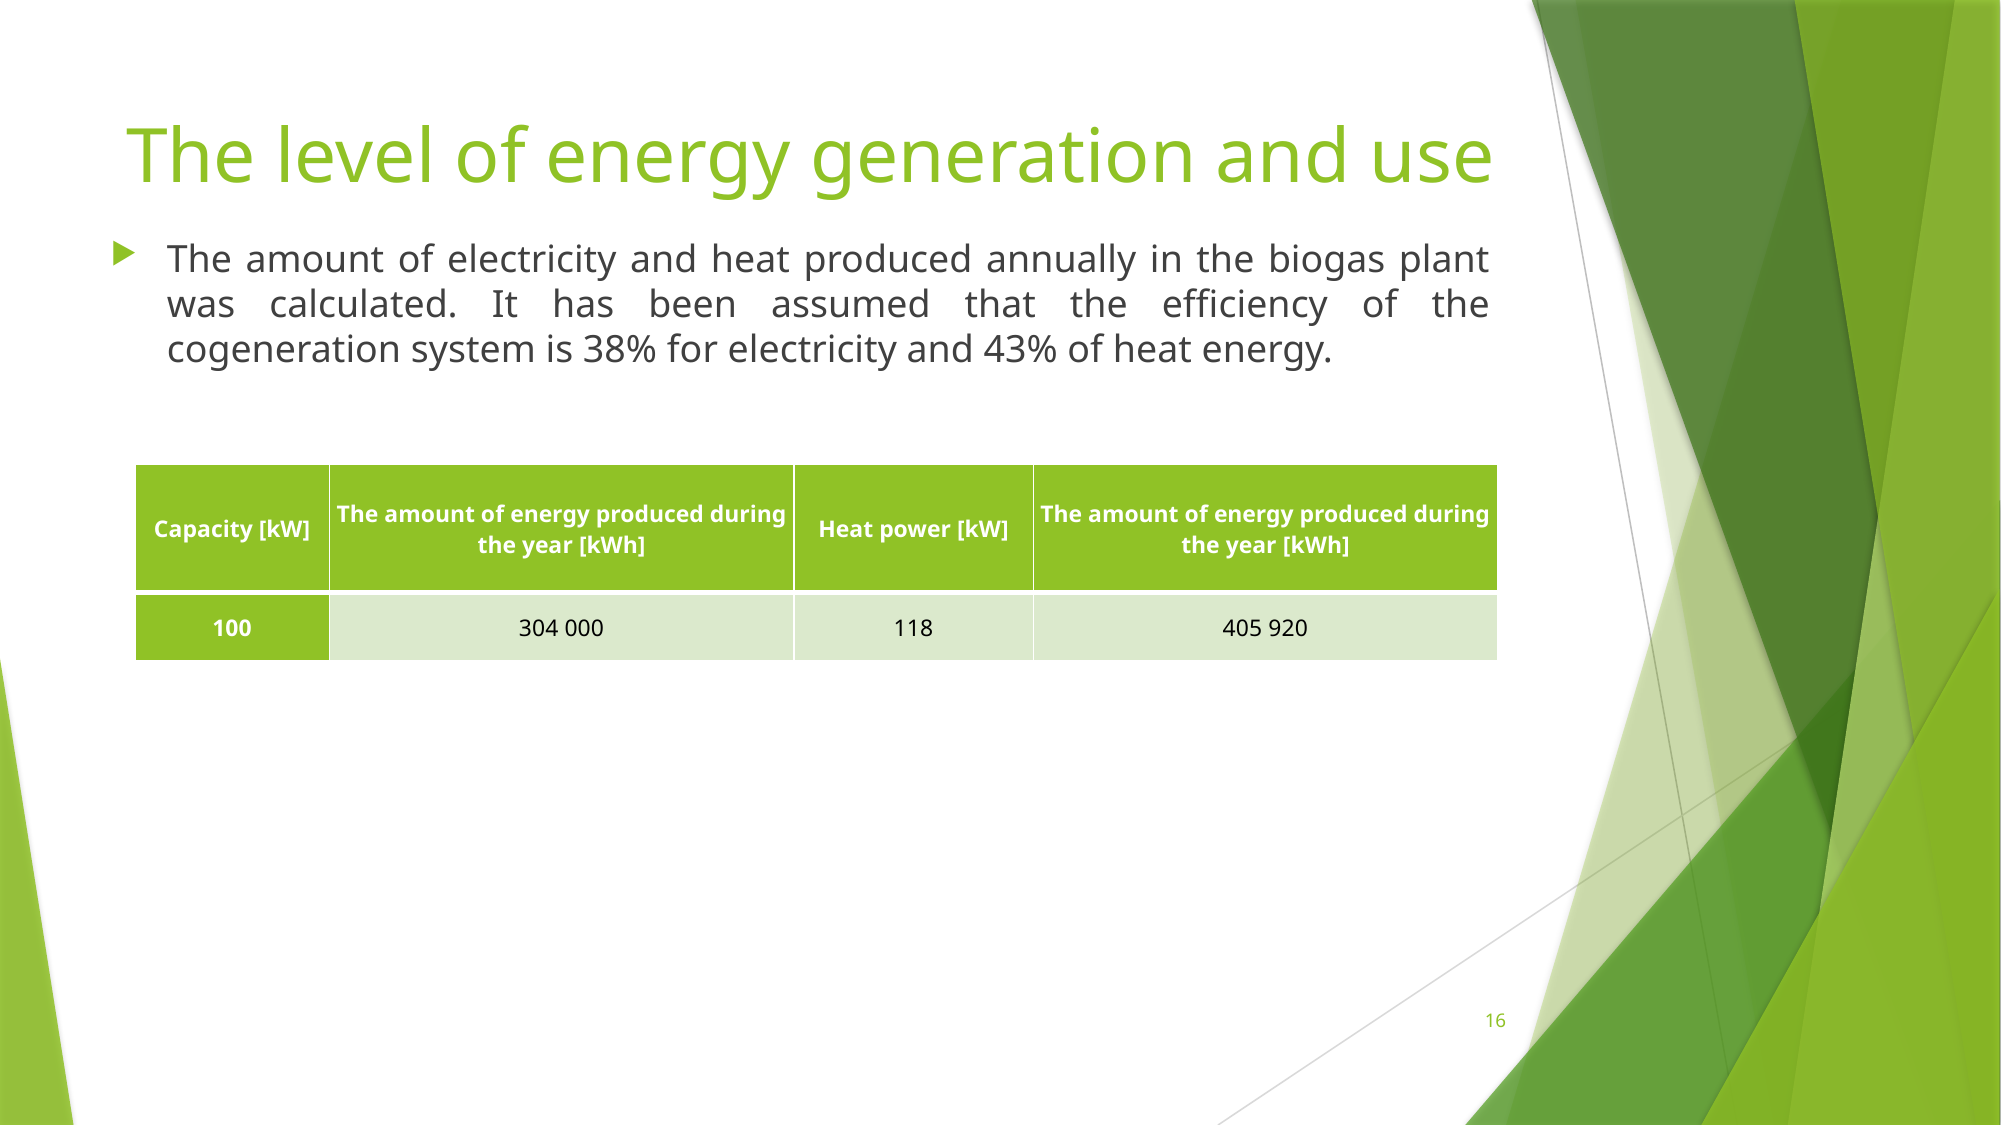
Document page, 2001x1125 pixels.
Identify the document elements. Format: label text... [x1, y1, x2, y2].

table_header The amount of energy produced during the year [kWh] [330, 465, 793, 590]
table_cell 118 [795, 595, 1033, 660]
slide_number 16 [1409, 991, 1522, 1051]
table_header The amount of energy produced during the year [kWh] [1034, 465, 1497, 590]
title The level of energy generation and use [111, 99, 1522, 317]
table_header Heat power [kW] [795, 465, 1033, 590]
list The amount of electricity and heat produced annually in the biogas plant was calculated. It has been assumed that the efficiency of the cogeneration system is 38% for electricity and 43% of heat energy. [95, 227, 1506, 864]
table_cell 405 920 [1034, 595, 1497, 660]
table_header Capacity [kW] [136, 465, 329, 590]
table_cell 304 000 [330, 595, 793, 660]
table_cell 100 [136, 595, 329, 660]
